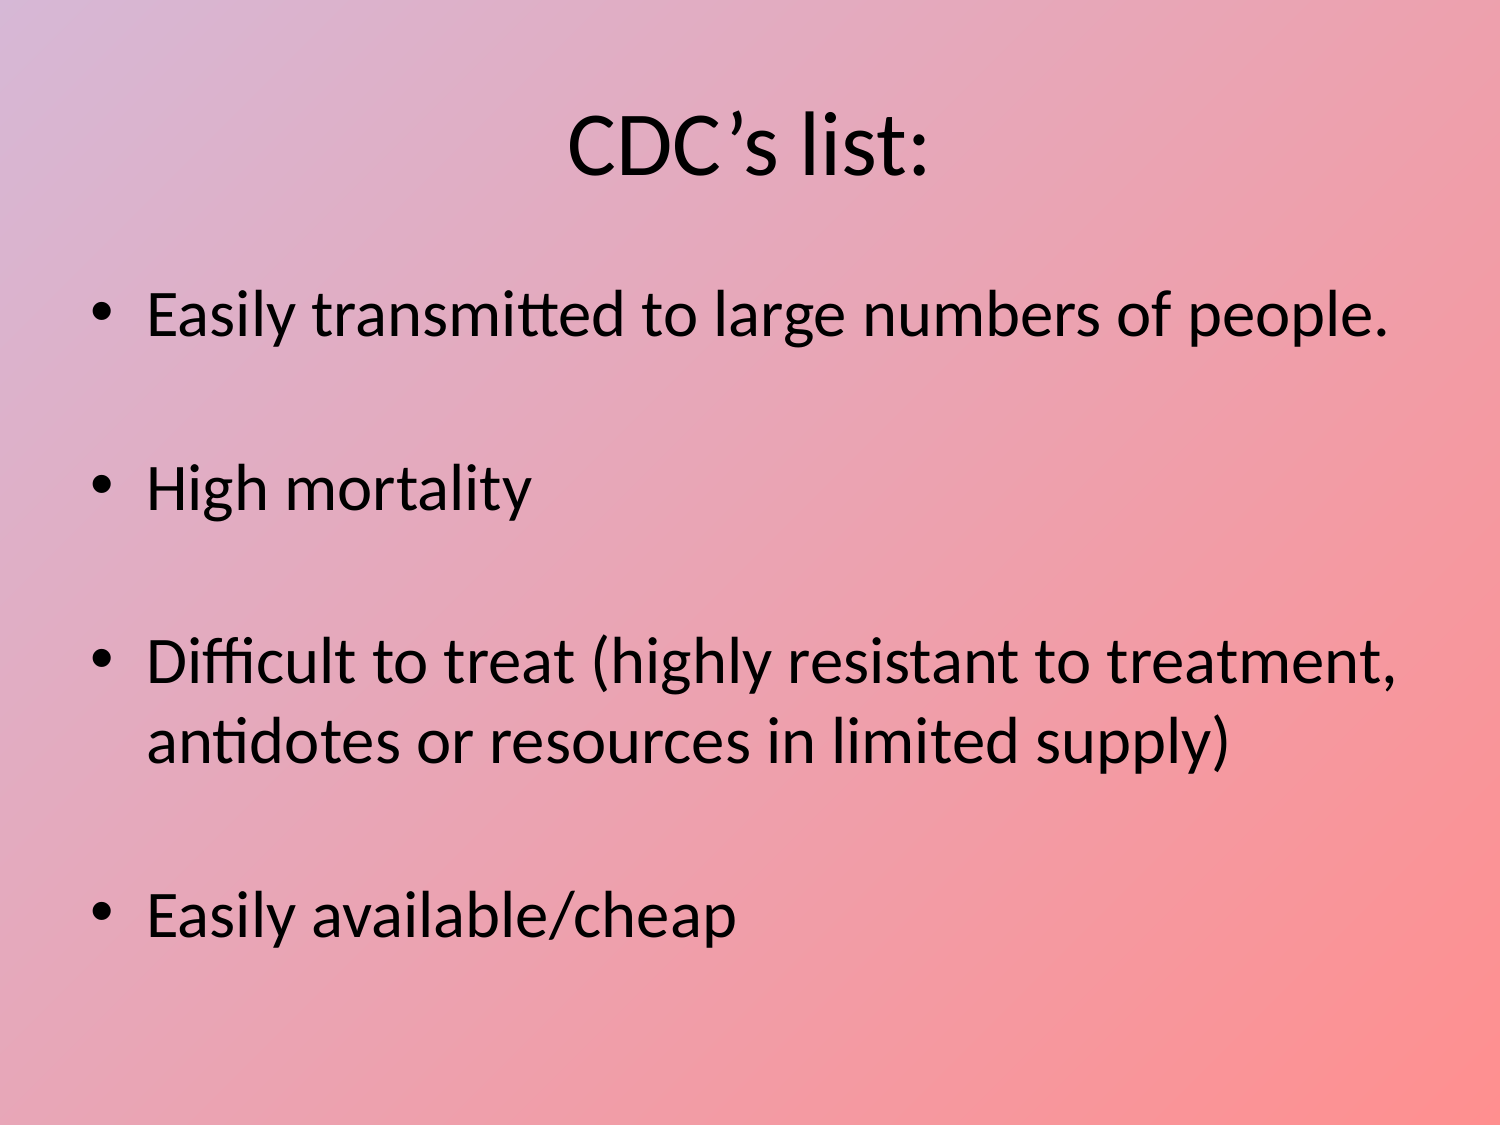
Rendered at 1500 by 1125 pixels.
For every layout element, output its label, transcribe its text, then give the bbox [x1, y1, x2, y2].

list Easily transmitted to large numbers of people. High mortality Difficult to treat (highly resistant to treatment, antidotes or resources in limited supply) Easily available/cheap [75, 262, 1425, 988]
title CDC’s list: [75, 45, 1425, 233]
